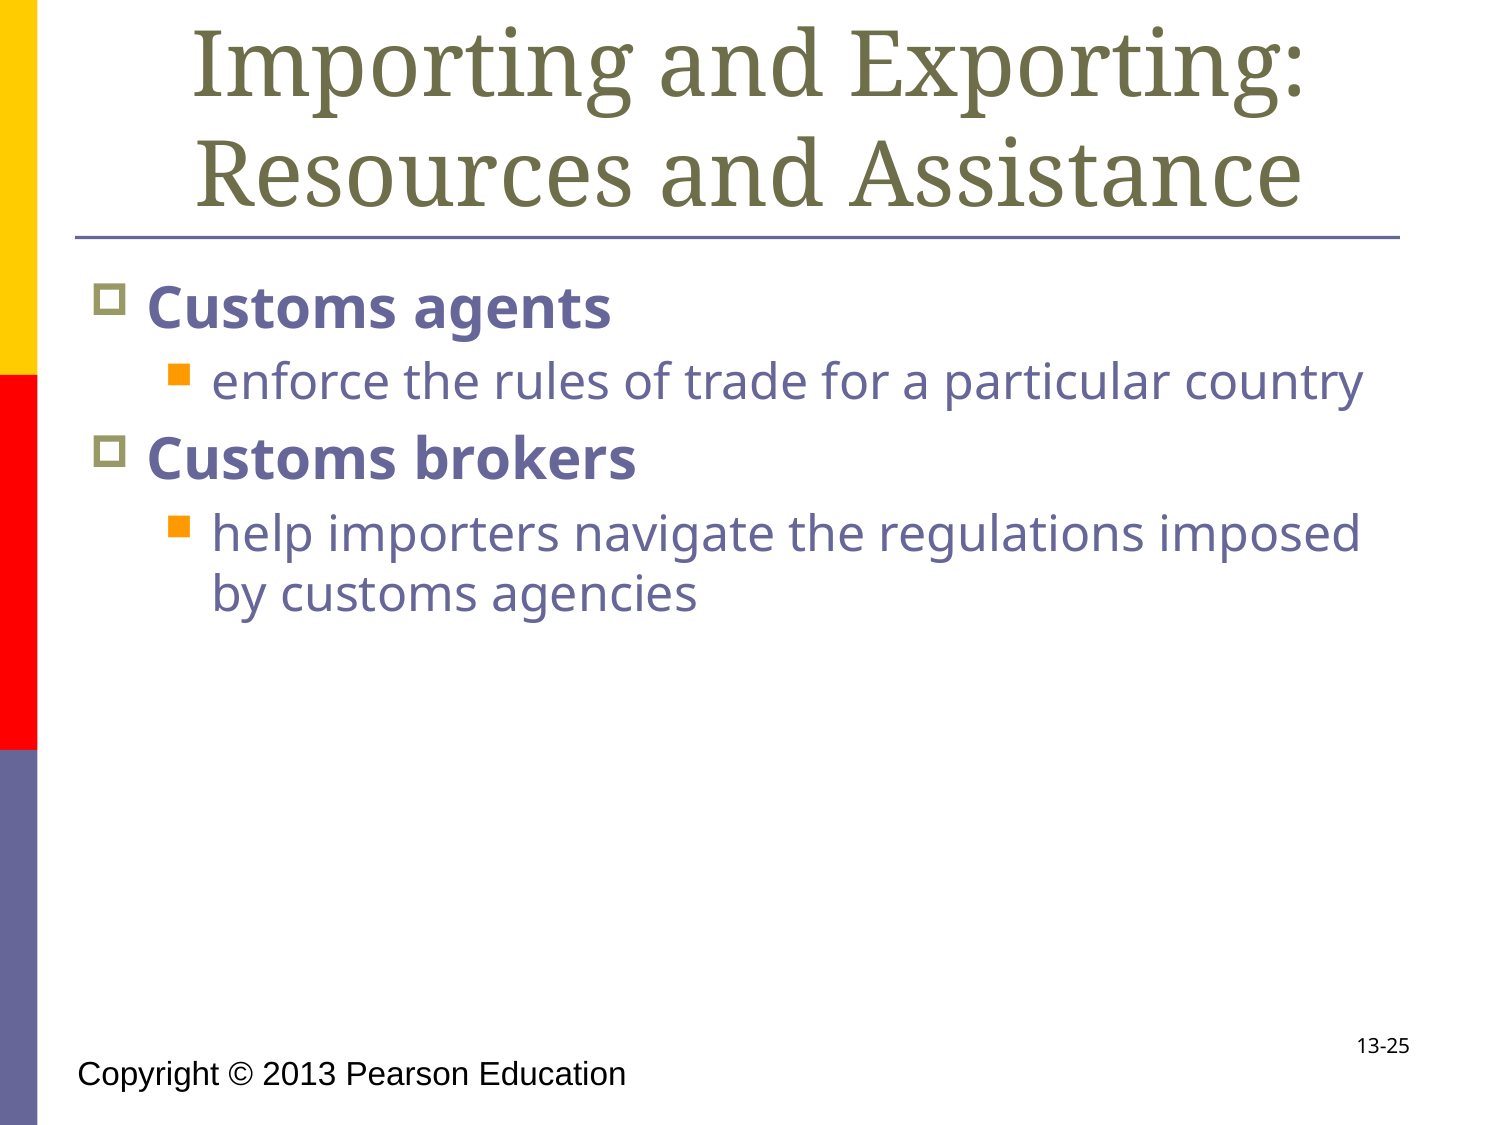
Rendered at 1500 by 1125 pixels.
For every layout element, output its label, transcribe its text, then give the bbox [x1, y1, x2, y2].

title Importing and Exporting: Resources and Assistance [75, 45, 1425, 233]
list Customs agents enforce the rules of trade for a particular country Customs brokers help importers navigate the regulations imposed by customs agencies [75, 262, 1425, 1006]
slide_number 13-25 [1074, 1025, 1425, 1100]
